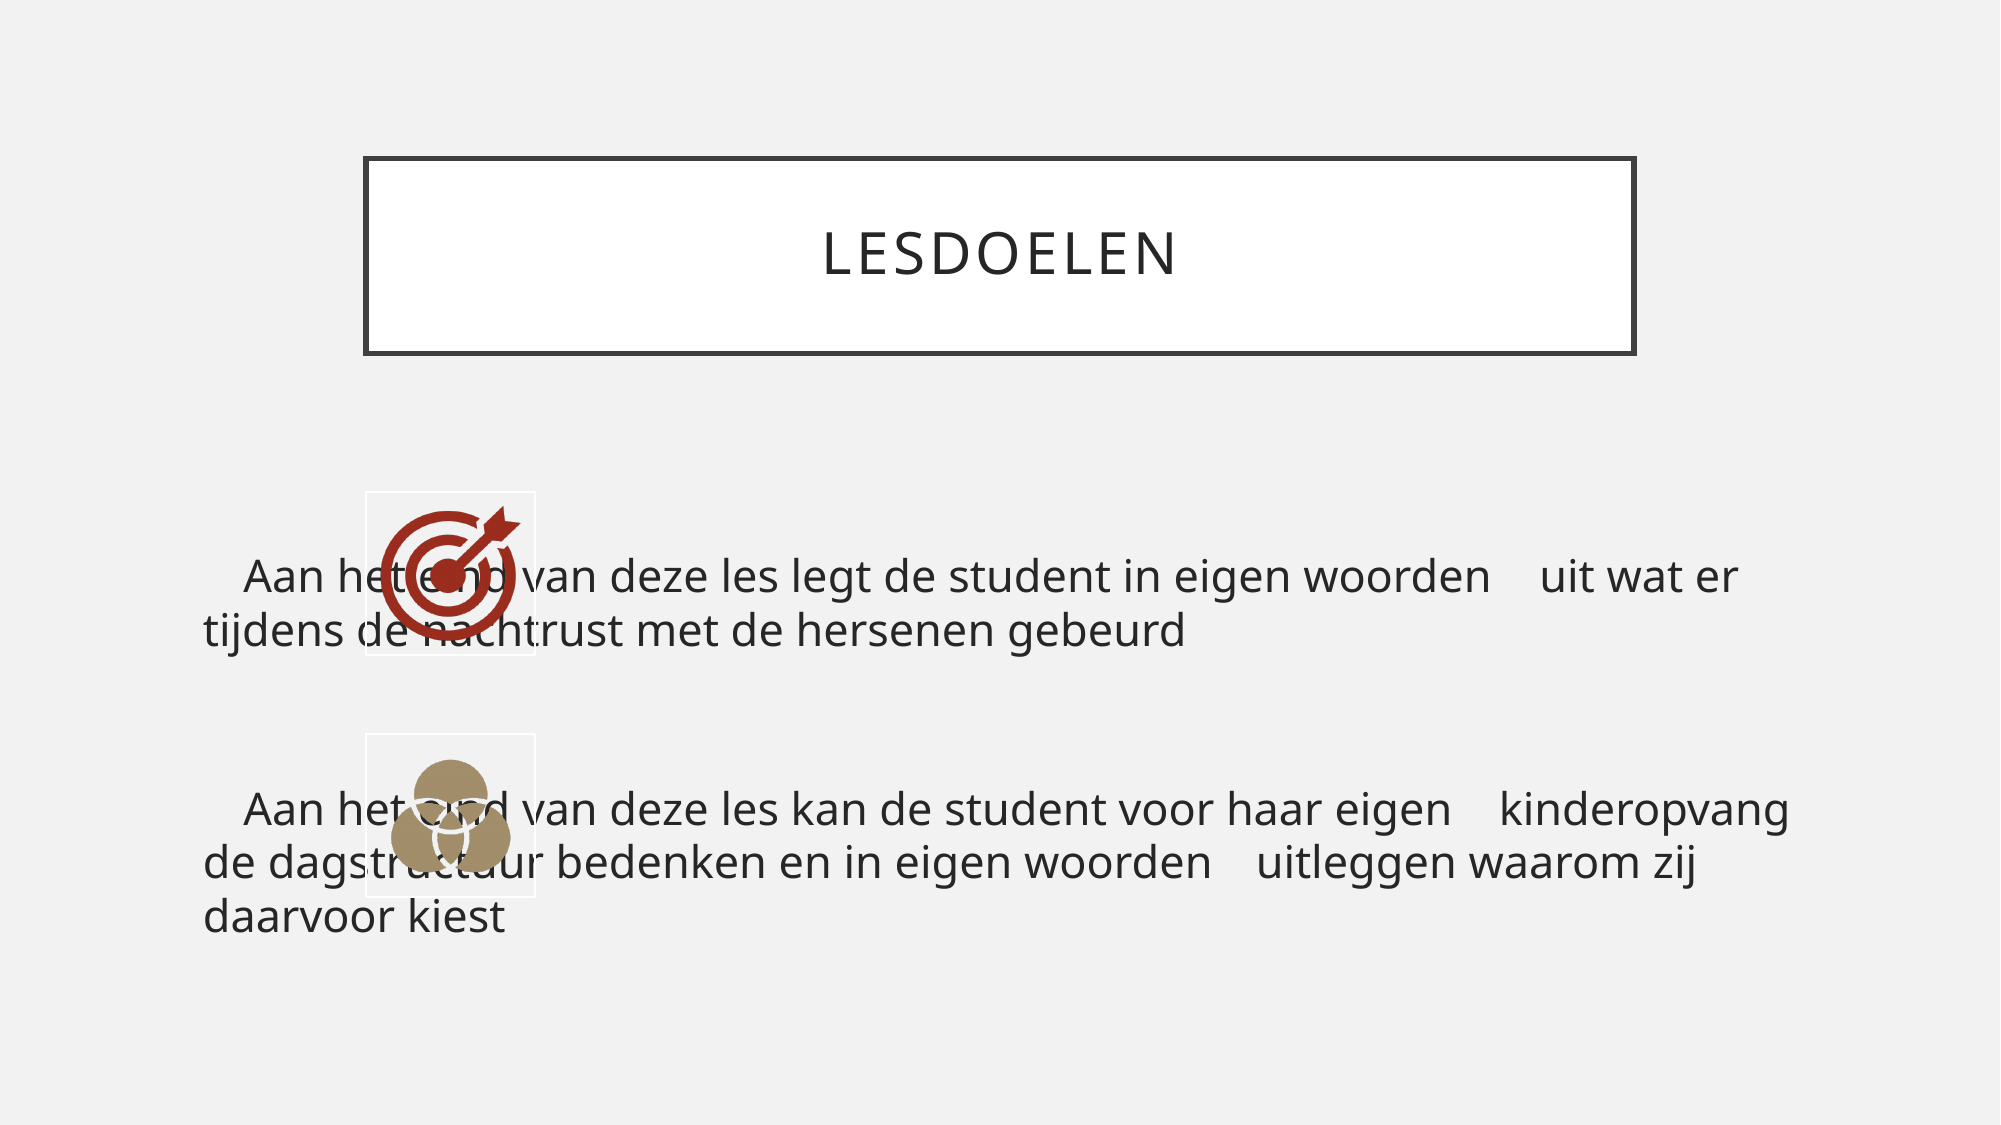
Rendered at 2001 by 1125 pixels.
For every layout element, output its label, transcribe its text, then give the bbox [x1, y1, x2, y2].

text_box [365, 491, 536, 656]
title Lesdoelen [363, 156, 1637, 356]
list Aan het eind van deze les legt de student in eigen woorden uit wat er tijdens de nachtrust met de hersenen gebeurd Aan het eind van deze les kan de student voor haar eigen kinderopvang de dagstructuur bedenken en in eigen woorden uitleggen waarom zij daarvoor kiest [187, 432, 1815, 1093]
text_box [365, 733, 536, 898]
